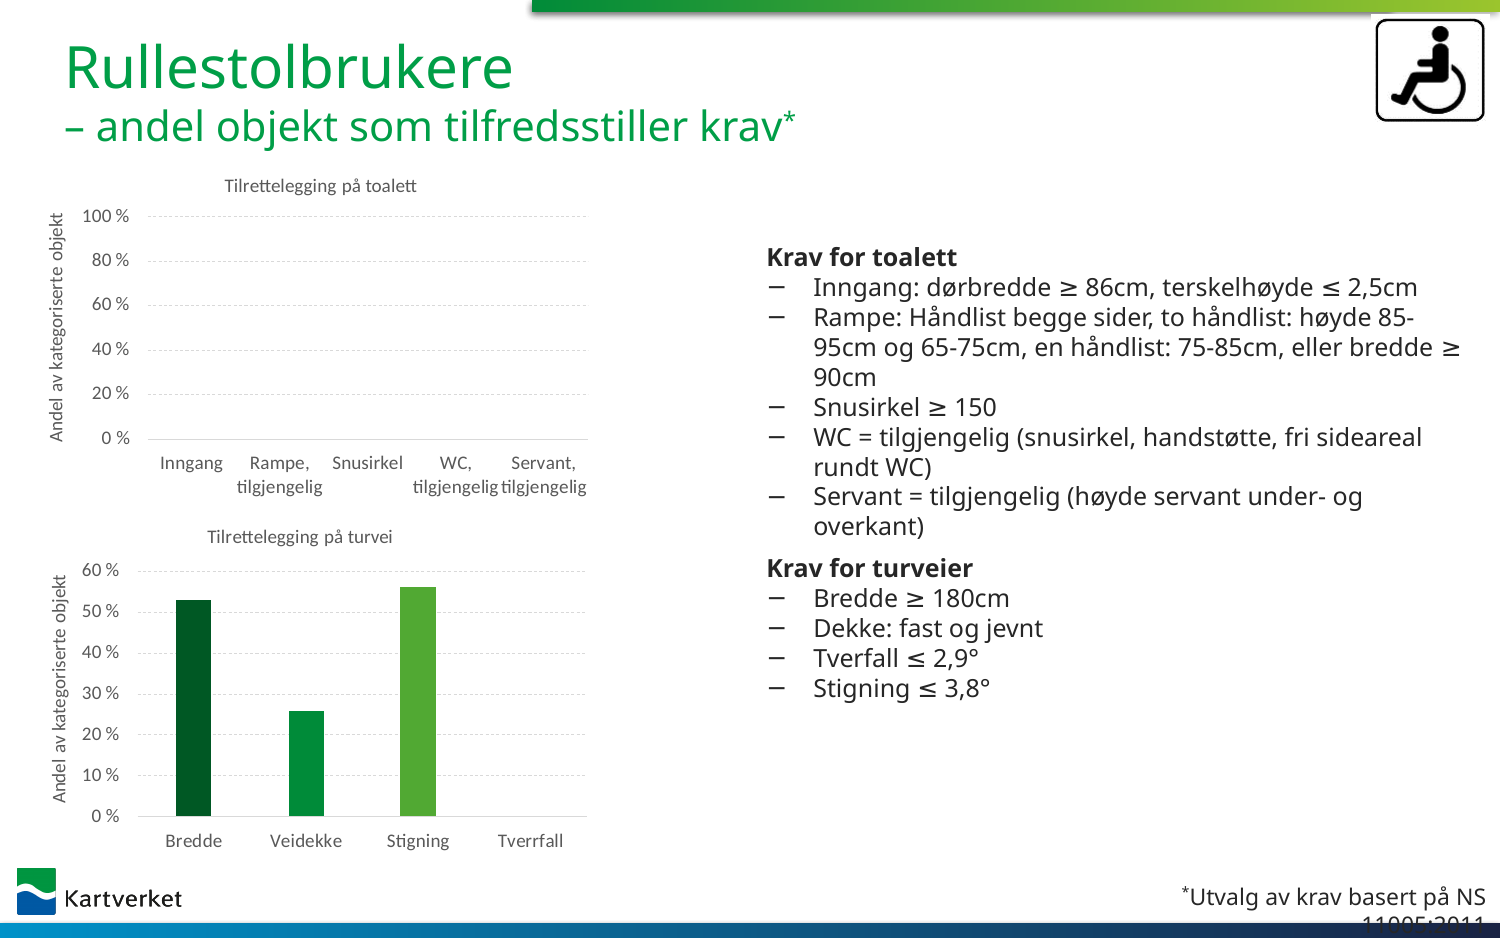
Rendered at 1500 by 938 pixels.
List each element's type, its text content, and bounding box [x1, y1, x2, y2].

text_box Rullestolbrukere – andel objekt som tilfredsstiller krav* [49, 14, 1431, 158]
picture [41, 520, 598, 859]
text_box *Utvalg av krav basert på NS 11005:2011 [1068, 873, 1500, 938]
text_box Krav for toalett Inngang: dørbredde ≥ 86cm, terskelhøyde ≤ 2,5cm Rampe: Håndlist begge sider, to håndlist: høyde 85-95cm og 65-75cm, en håndlist: 75-85cm, eller bredde ≥ 90cm Snusirkel ≥ 150 WC = tilgjengelig (snusirkel, handstøtte, fri sideareal rundt WC) Servant = tilgjengelig (høyde servant under- og overkant) [751, 234, 1483, 545]
picture [1371, 13, 1491, 127]
text_box Krav for turveier Bredde ≥ 180cm Dekke: fast og jevnt Tverfall ≤ 2,9° Stigning ≤ 3,8° [751, 545, 1483, 710]
picture [41, 166, 599, 505]
